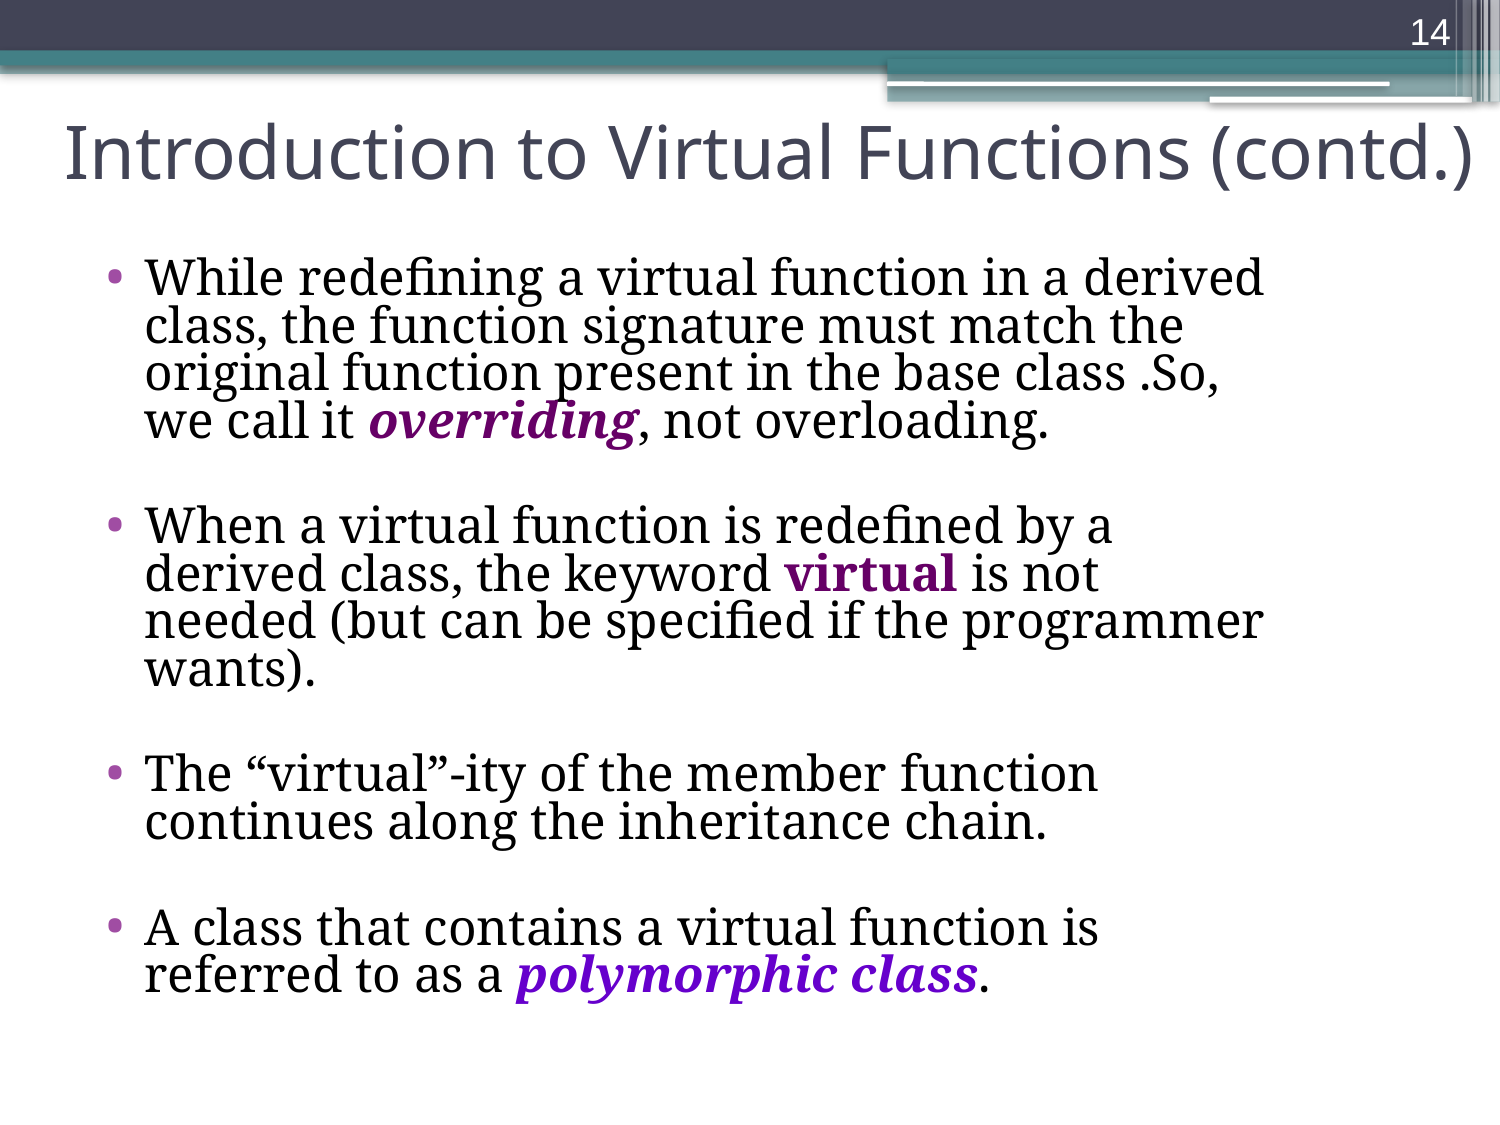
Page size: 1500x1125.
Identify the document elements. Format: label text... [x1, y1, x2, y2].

footer [862, 100, 1080, 176]
list While redefining a virtual function in a derived class, the function signature must match the original function present in the base class .So, we call it overriding, not overloading. When a virtual function is redefined by a derived class, the keyword virtual is not needed (but can be specified if the programmer wants). The “virtual”-ity of the member function continues along the inheritance chain. A class that contains a virtual function is referred to as a polymorphic class. [75, 250, 1300, 1050]
slide_number 14 [1341, 0, 1466, 61]
title Introduction to Virtual Functions (contd.) [50, 62, 1500, 238]
